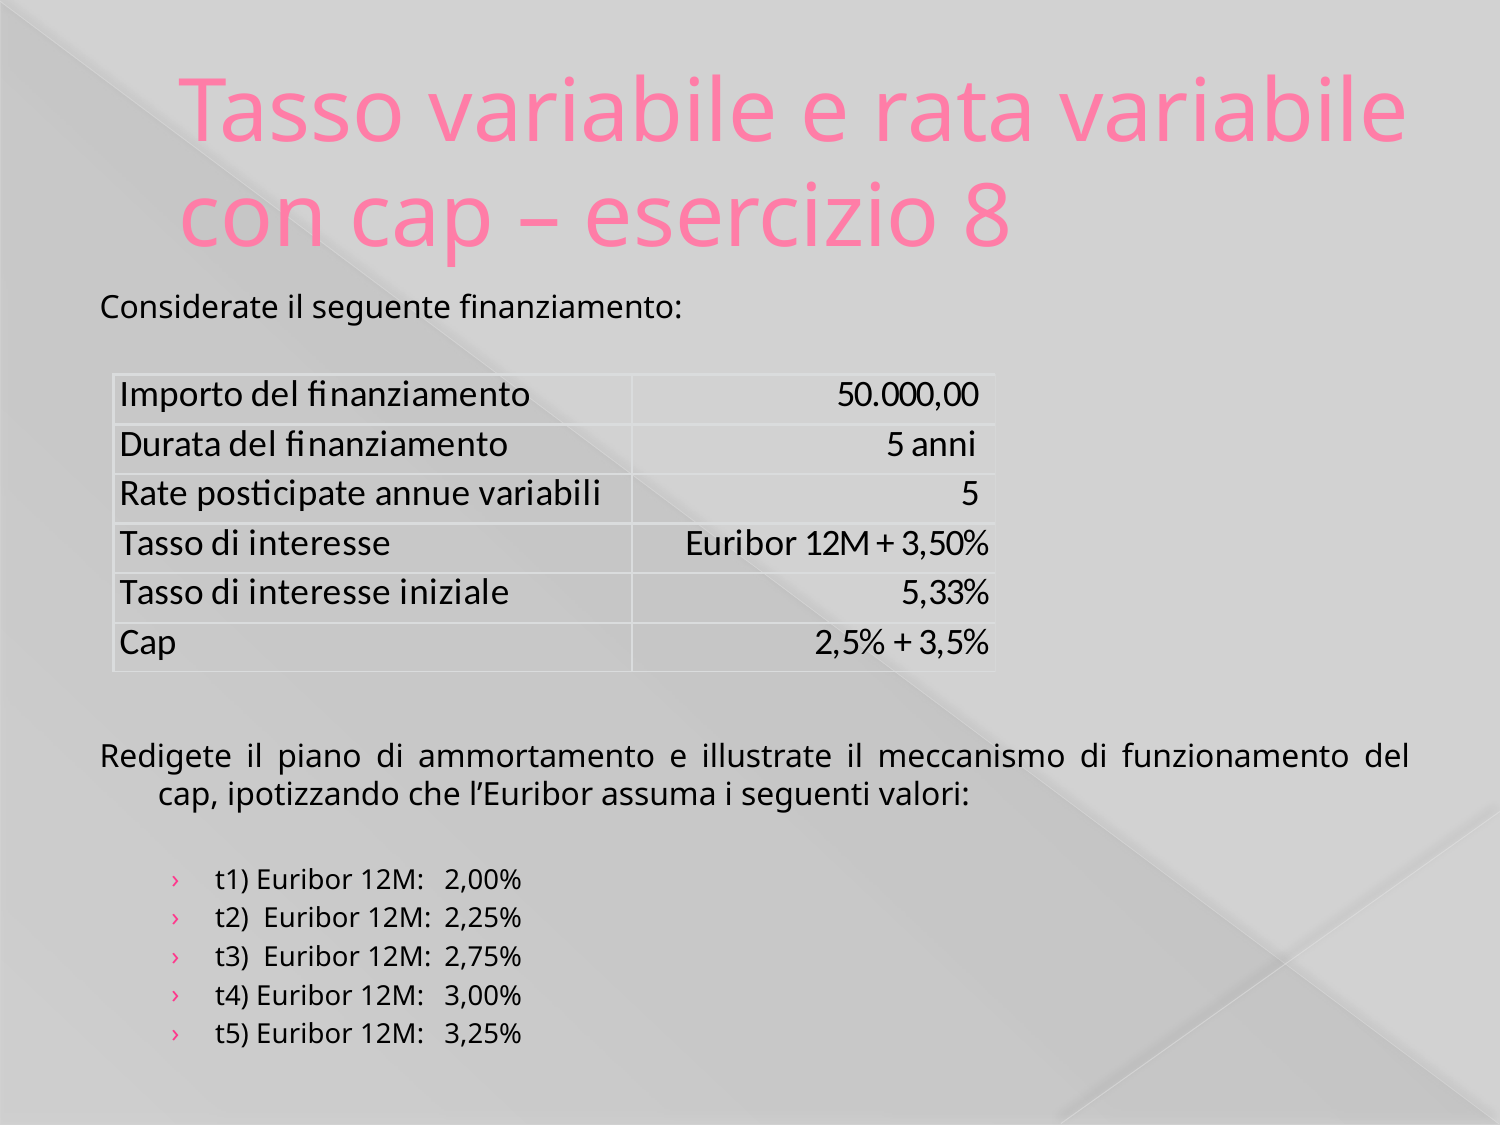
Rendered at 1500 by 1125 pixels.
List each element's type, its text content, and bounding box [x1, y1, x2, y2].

list Considerate il seguente finanziamento: Redigete il piano di ammortamento e illustrate il meccanismo di funzionamento del cap, ipotizzando che l’Euribor assuma i seguenti valori: t1) Euribor 12M: 2,00% t2) Euribor 12M: 2,25% t3) Euribor 12M: 2,75% t4) Euribor 12M: 3,00% t5) Euribor 12M: 3,25% [75, 278, 1425, 1059]
title Tasso variabile e rata variabile con cap – esercizio 8 [75, 43, 1425, 274]
picture [111, 373, 999, 675]
